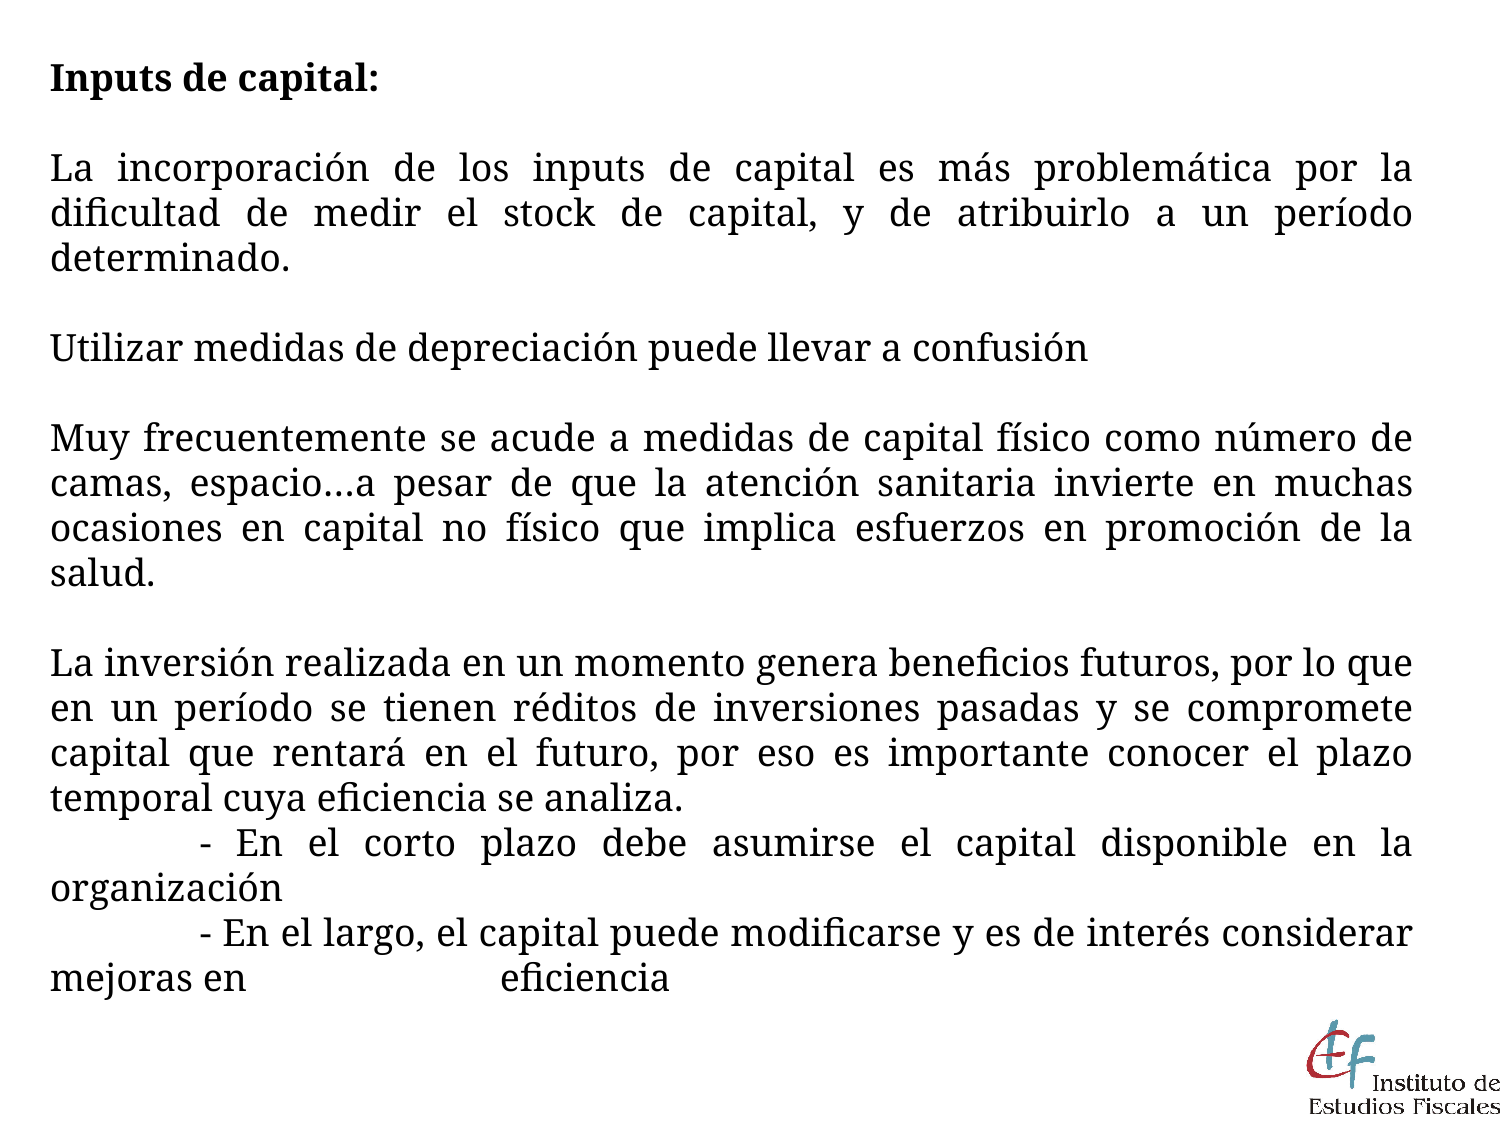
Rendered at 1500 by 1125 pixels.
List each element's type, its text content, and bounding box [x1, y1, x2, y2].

picture [1306, 1019, 1500, 1114]
text_box Inputs de capital: La incorporación de los inputs de capital es más problemática por la dificultad de medir el stock de capital, y de atribuirlo a un período determinado. Utilizar medidas de depreciación puede llevar a confusión Muy frecuentemente se acude a medidas de capital físico como número de camas, espacio…a pesar de que la atención sanitaria invierte en muchas ocasiones en capital no físico que implica esfuerzos en promoción de la salud. La inversión realizada en un momento genera beneficios futuros, por lo que en un período se tienen réditos de inversiones pasadas y se compromete capital que rentará en el futuro, por eso es importante conocer el plazo temporal cuya eficiencia se analiza. - En el corto plazo debe asumirse el capital disponible en la organización - En el largo, el capital puede modificarse y es de interés considerar mejoras en eficiencia [35, 46, 1430, 1097]
